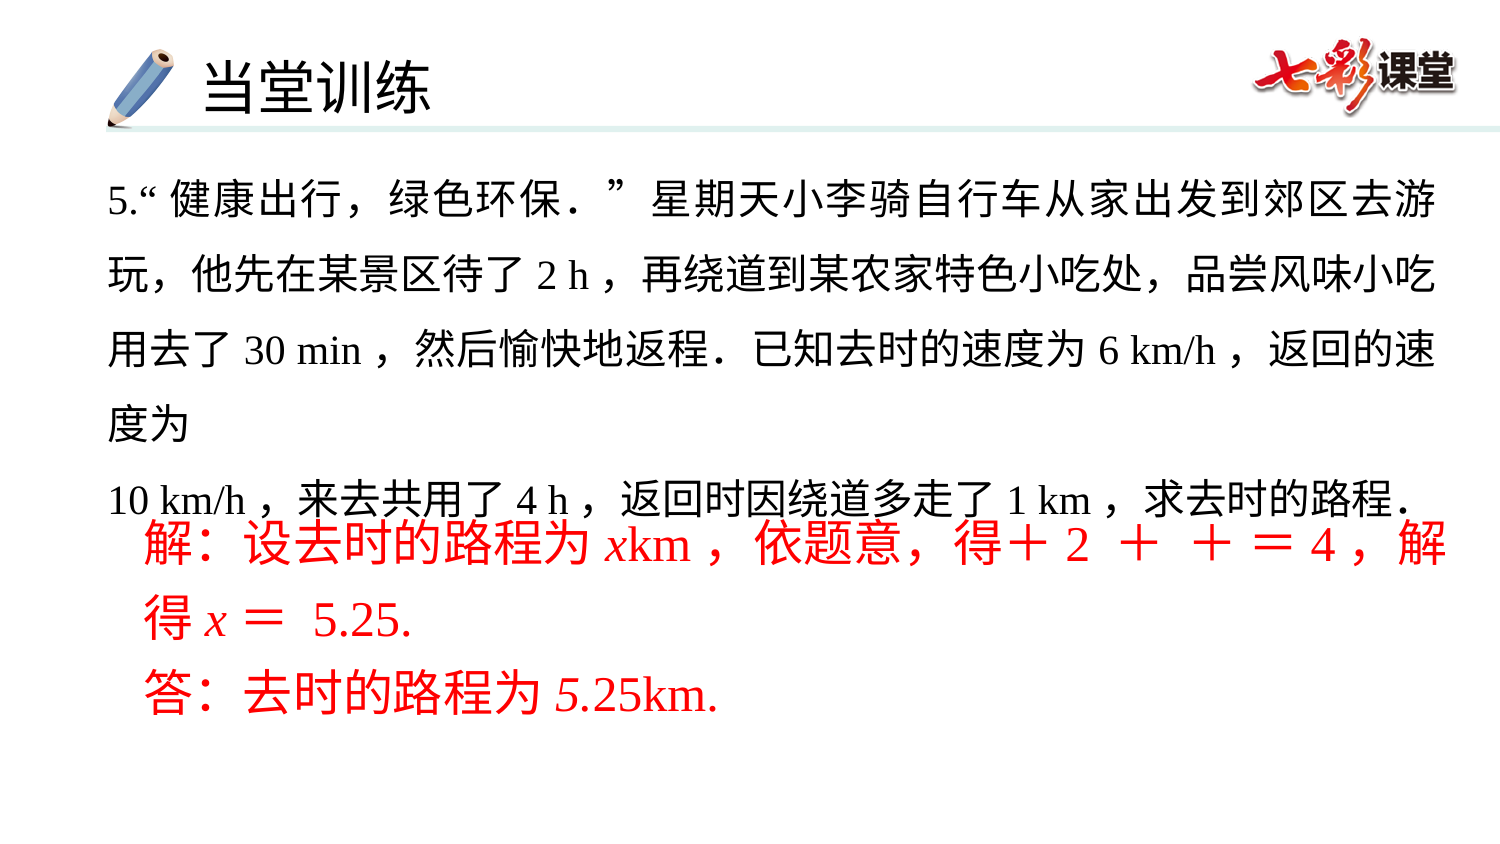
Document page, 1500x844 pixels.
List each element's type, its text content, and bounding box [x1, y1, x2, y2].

picture [1249, 32, 1461, 118]
text_box 5.“健康出行，绿色环保．”星期天小李骑自行车从家出发到郊区去游玩，他先在某景区待了2 h，再绕道到某农家特色小吃处，品尝风味小吃用去了30 min，然后愉快地返程．已知去时的速度为6 km/h，返回的速度为 10 km/h，来去共用了4 h，返回时因绕道多走了1 km，求去时的路程． [92, 140, 1452, 530]
picture [100, 32, 181, 140]
